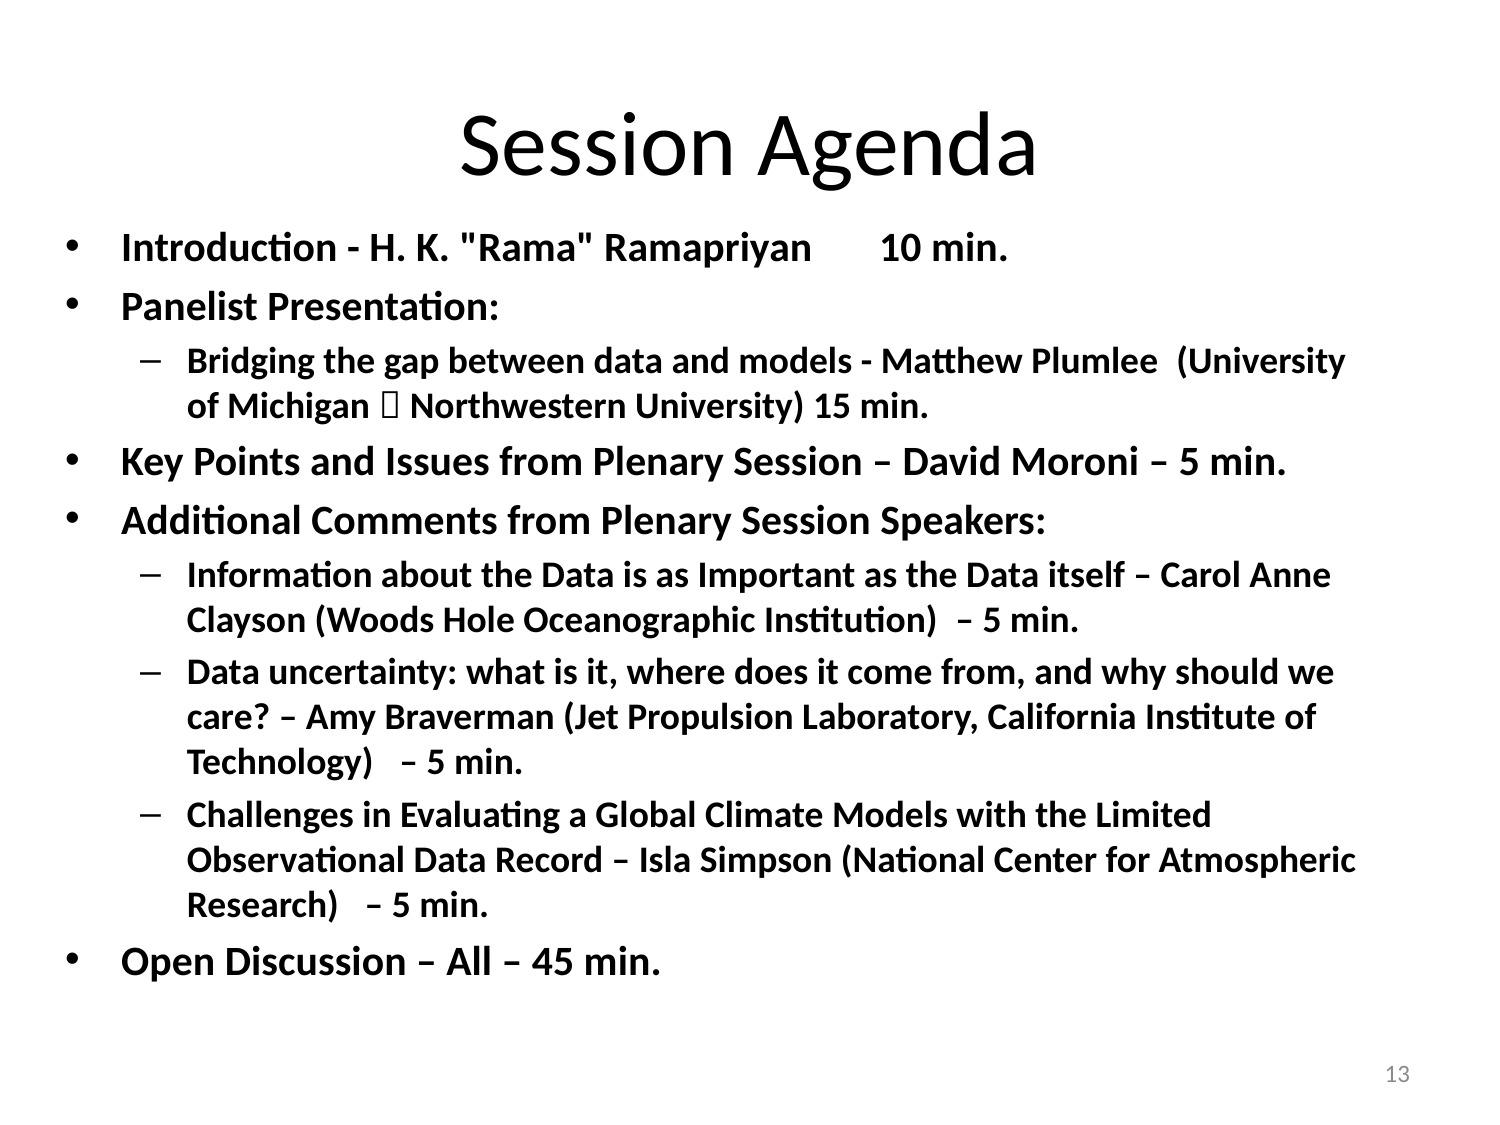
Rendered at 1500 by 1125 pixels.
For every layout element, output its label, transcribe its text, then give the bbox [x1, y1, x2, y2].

list Introduction - H. K. "Rama" Ramapriyan 10 min. Panelist Presentation: Bridging the gap between data and models - Matthew Plumlee (University of Michigan  Northwestern University) 15 min. Key Points and Issues from Plenary Session – David Moroni – 5 min. Additional Comments from Plenary Session Speakers: Information about the Data is as Important as the Data itself – Carol Anne Clayson (Woods Hole Oceanographic Institution) – 5 min. Data uncertainty: what is it, where does it come from, and why should we care? – Amy Braverman (Jet Propulsion Laboratory, California Institute of Technology) – 5 min. Challenges in Evaluating a Global Climate Models with the Limited Observational Data Record – Isla Simpson (National Center for Atmospheric Research) – 5 min. Open Discussion – All – 45 min. [50, 212, 1400, 1013]
title Session Agenda [75, 45, 1425, 233]
slide_number 13 [1074, 1042, 1425, 1103]
